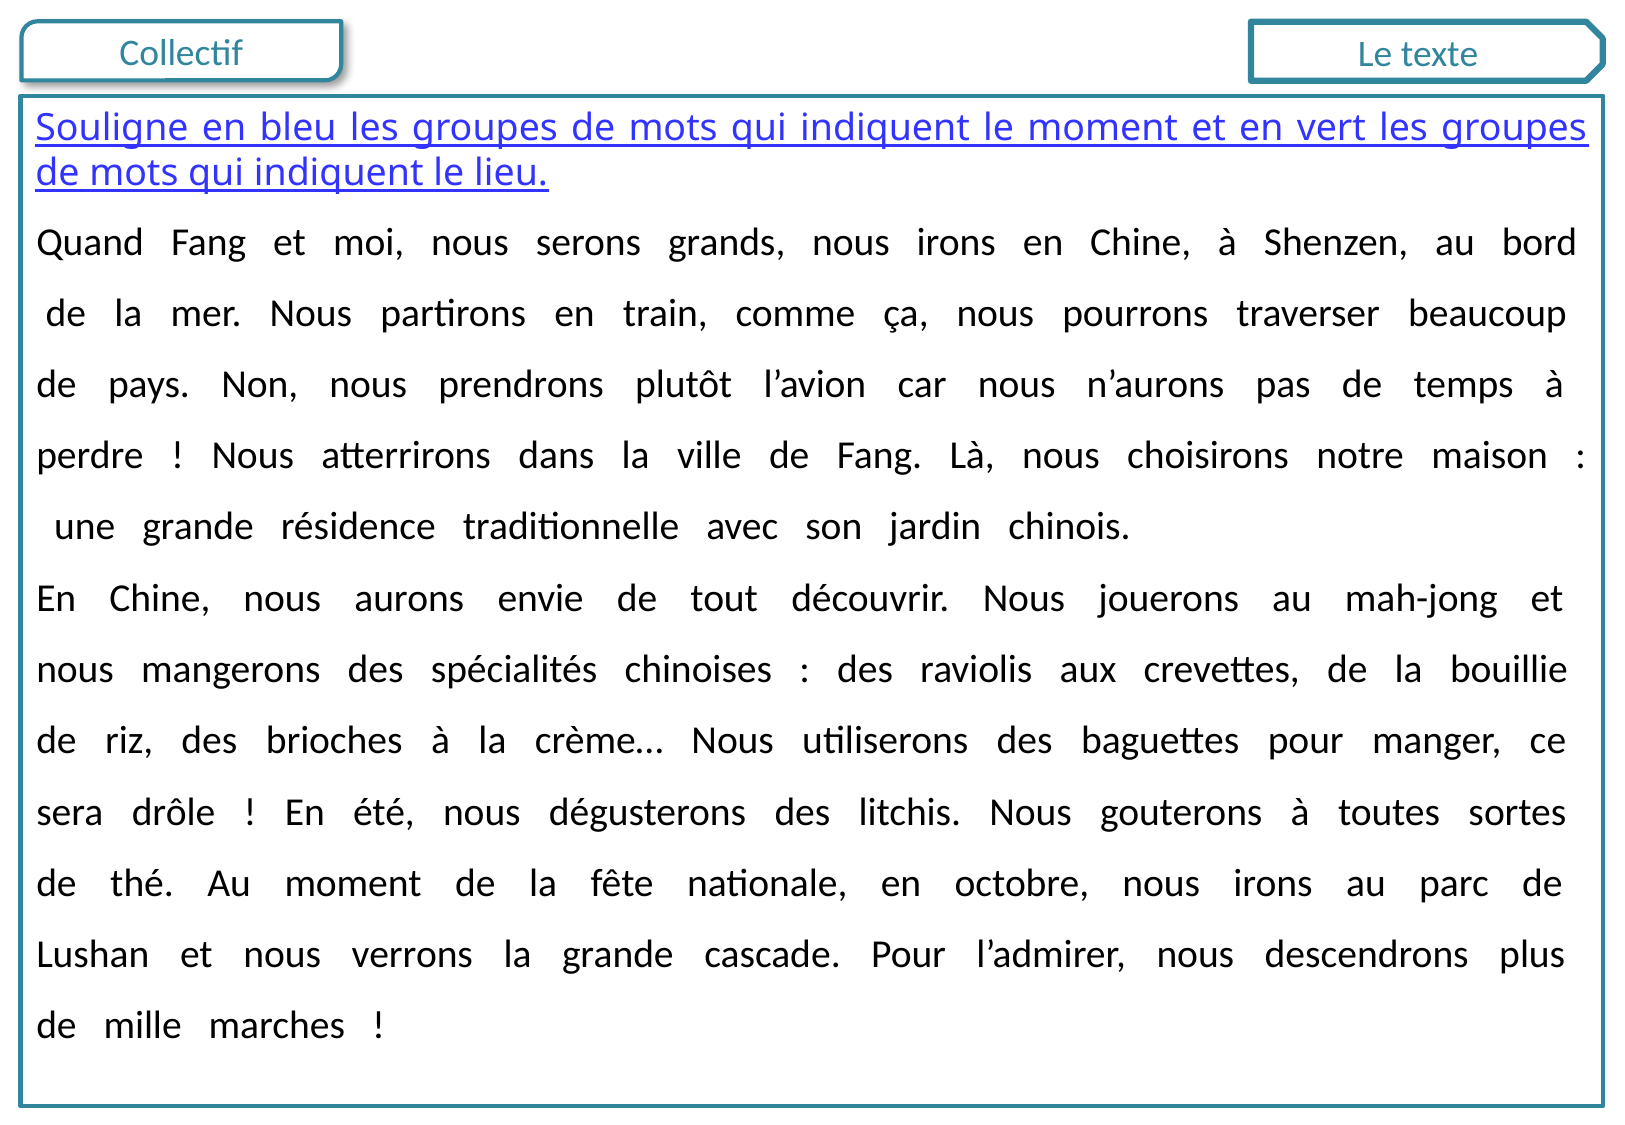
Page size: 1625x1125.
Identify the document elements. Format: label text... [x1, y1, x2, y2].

list Le texte [1251, 21, 1585, 81]
list Souligne en bleu les groupes de mots qui indiquent le moment et en vert les groupes de mots qui indiquent le lieu. [18, 94, 1605, 1108]
list Quand Fang et moi, nous serons grands, nous irons en Chine, à Shenzen, au bord de la mer. Nous partirons en train, comme ça, nous pourrons traverser beaucoup de pays. Non, nous prendrons plutôt l’avion car nous n’aurons pas de temps à perdre ! Nous atterrirons dans la ville de Fang. Là, nous choisirons notre maison : une grande résidence traditionnelle avec son jardin chinois. En Chine, nous aurons envie de tout découvrir. Nous jouerons au mah-jong et nous mangerons des spécialités chinoises : des raviolis aux crevettes, de la bouillie de riz, des brioches à la crème… Nous utiliserons des baguettes pour manger, ce sera drôle ! En été, nous dégusterons des litchis. Nous gouterons à toutes sortes de thé. Au moment de la fête nationale, en octobre, nous irons au parc de Lushan et nous verrons la grande cascade. Pour l’admirer, nous descendrons plus de mille marches ! [21, 184, 1604, 1106]
